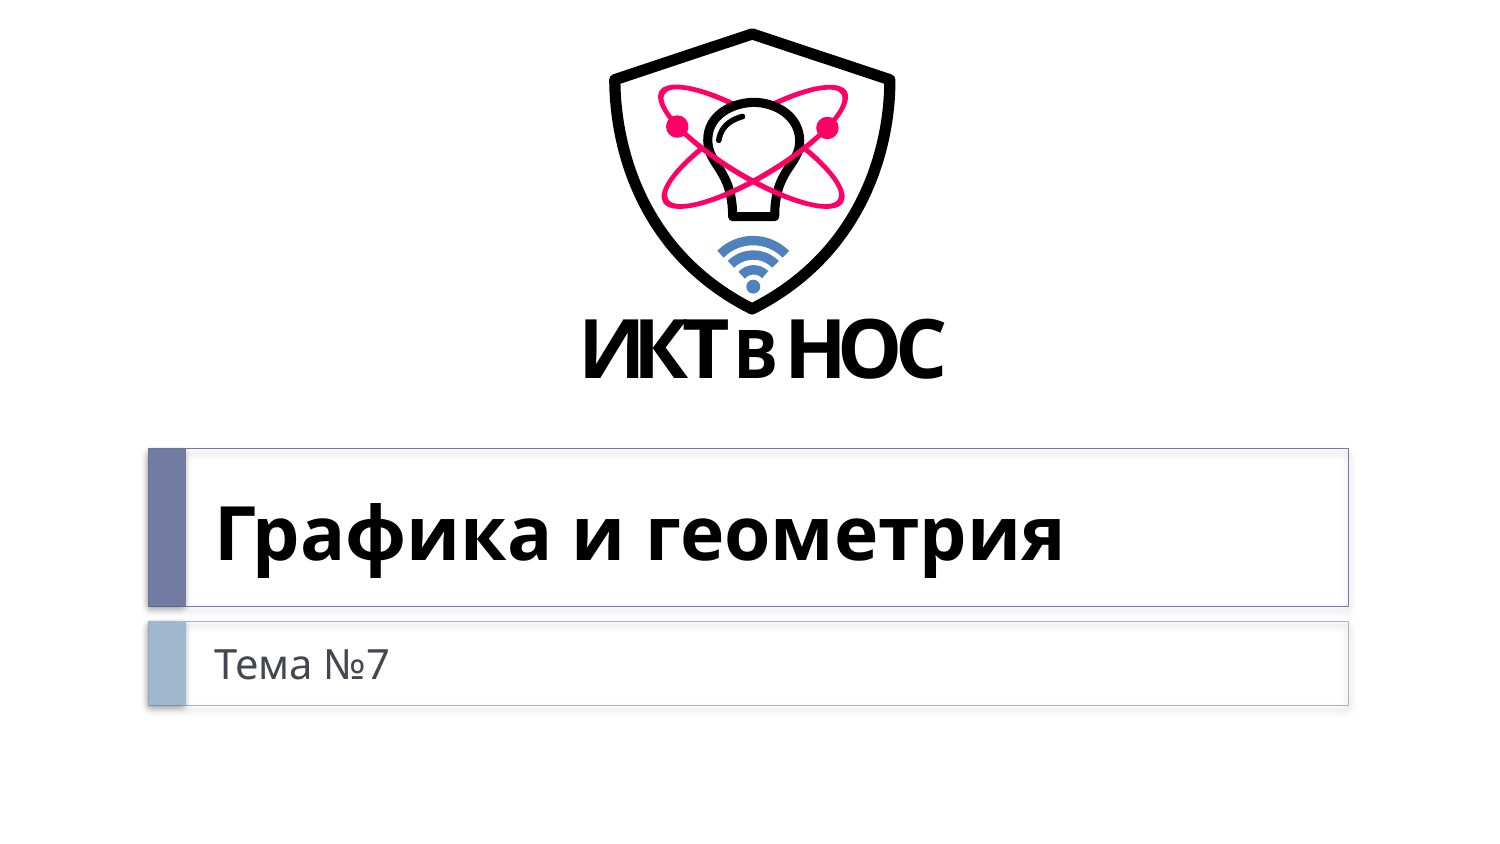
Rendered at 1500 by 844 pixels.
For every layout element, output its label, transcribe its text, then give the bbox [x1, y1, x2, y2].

subtitle Тема №7 [200, 630, 1325, 697]
title Графика и геометрия [200, 478, 1325, 600]
